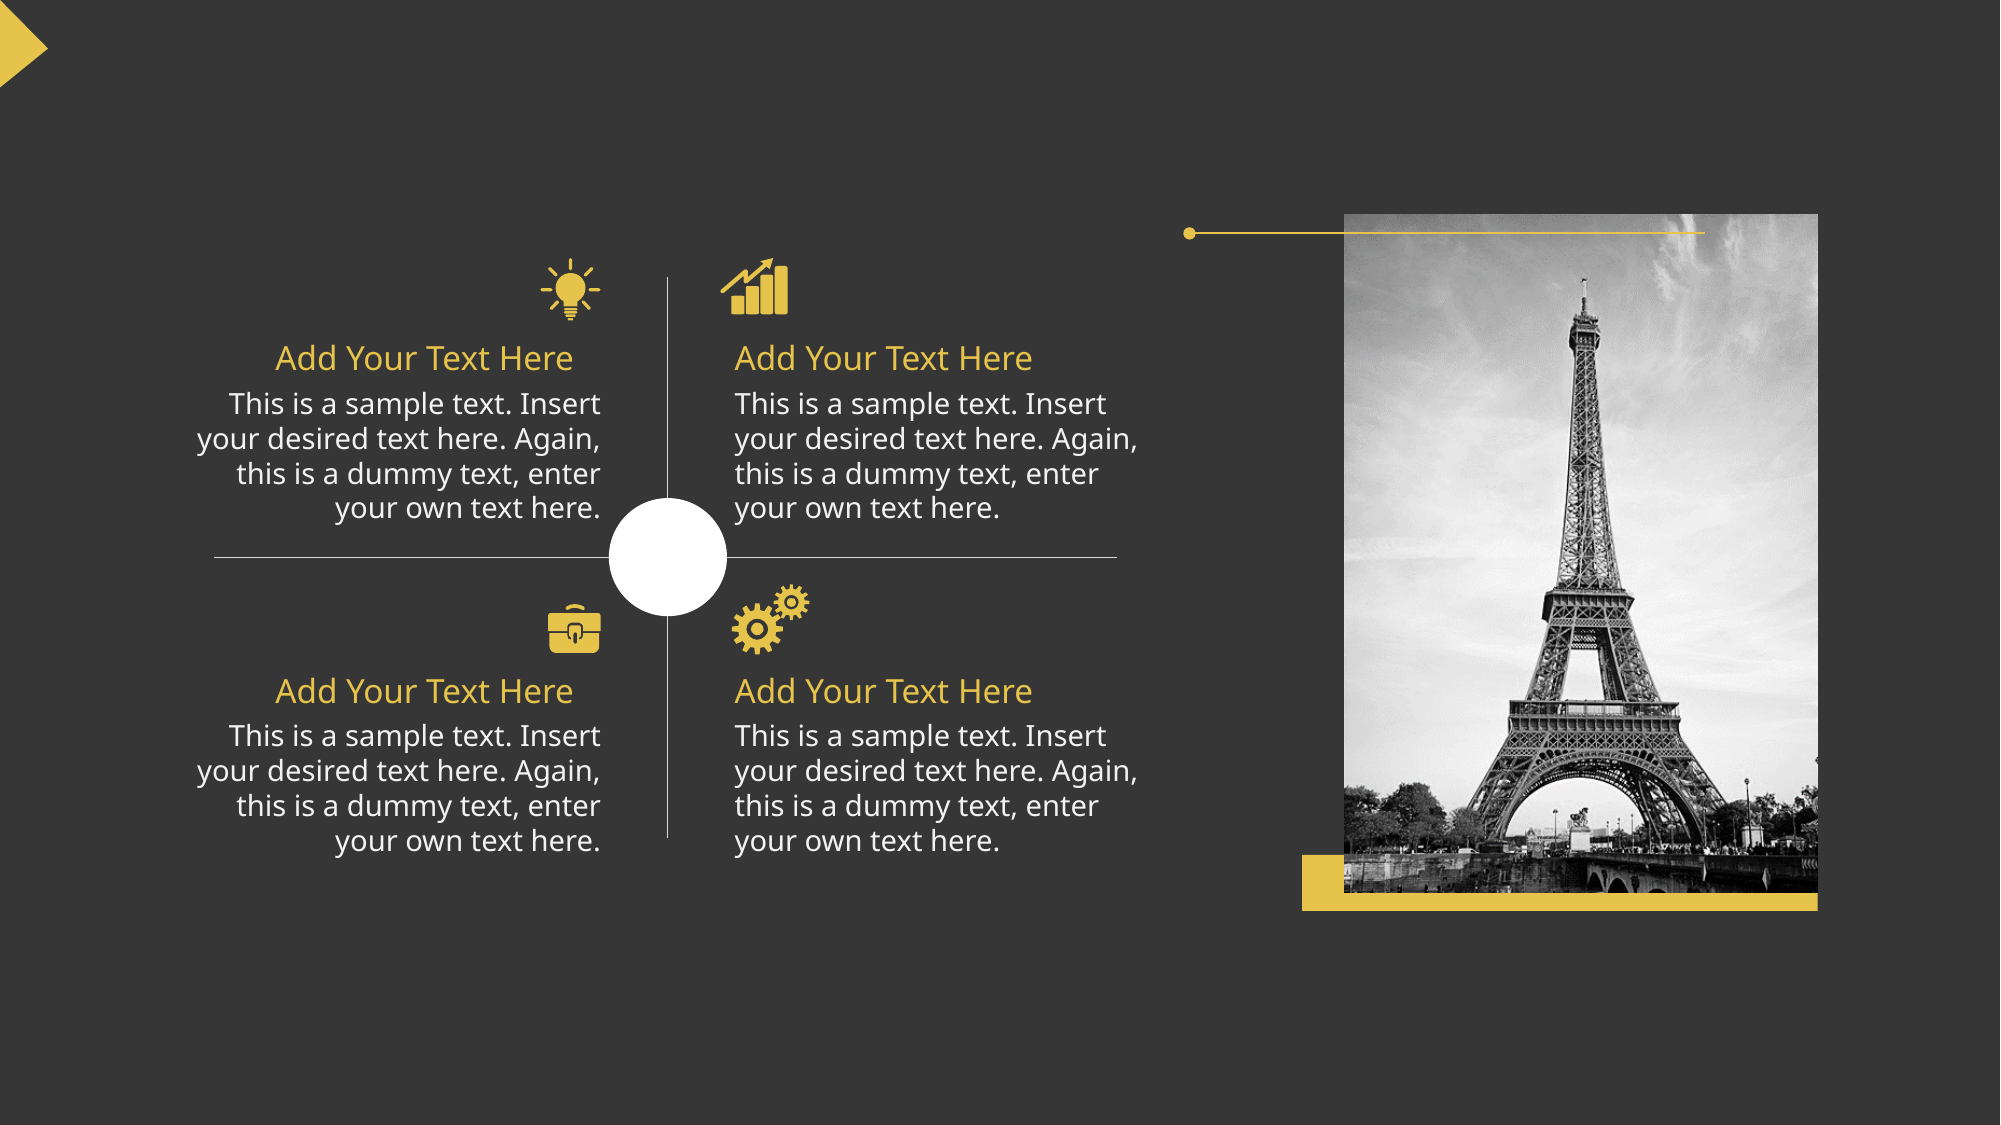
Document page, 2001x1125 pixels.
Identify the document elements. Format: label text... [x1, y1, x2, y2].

text_box [565, 604, 585, 611]
picture [1344, 213, 1818, 893]
text_box [1301, 854, 1819, 912]
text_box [720, 257, 788, 315]
text_box This is a sample text. Insert your desired text here. Again, this is a dummy text, enter your own text here. [719, 377, 1168, 533]
text_box [548, 613, 601, 653]
text_box This is a sample text. Insert your desired text here. Again, this is a dummy text, enter your own text here. [168, 377, 616, 533]
text_box Add Your Text Here [719, 662, 1141, 710]
text_box [731, 584, 810, 655]
text_box This is a sample text. Insert your desired text here. Again, this is a dummy text, enter your own text here. [168, 710, 616, 865]
text_box Add Your Text Here [168, 330, 590, 377]
text_box Add Your Text Here [168, 662, 590, 710]
text_box [607, 497, 667, 557]
text_box [607, 558, 667, 618]
text_box This is a sample text. Insert your desired text here. Again, this is a dummy text, enter your own text here. [719, 710, 1168, 865]
text_box [669, 497, 728, 557]
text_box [540, 257, 601, 321]
text_box [669, 558, 728, 618]
text_box [0, 0, 50, 89]
text_box Add Your Text Here [719, 330, 1141, 377]
